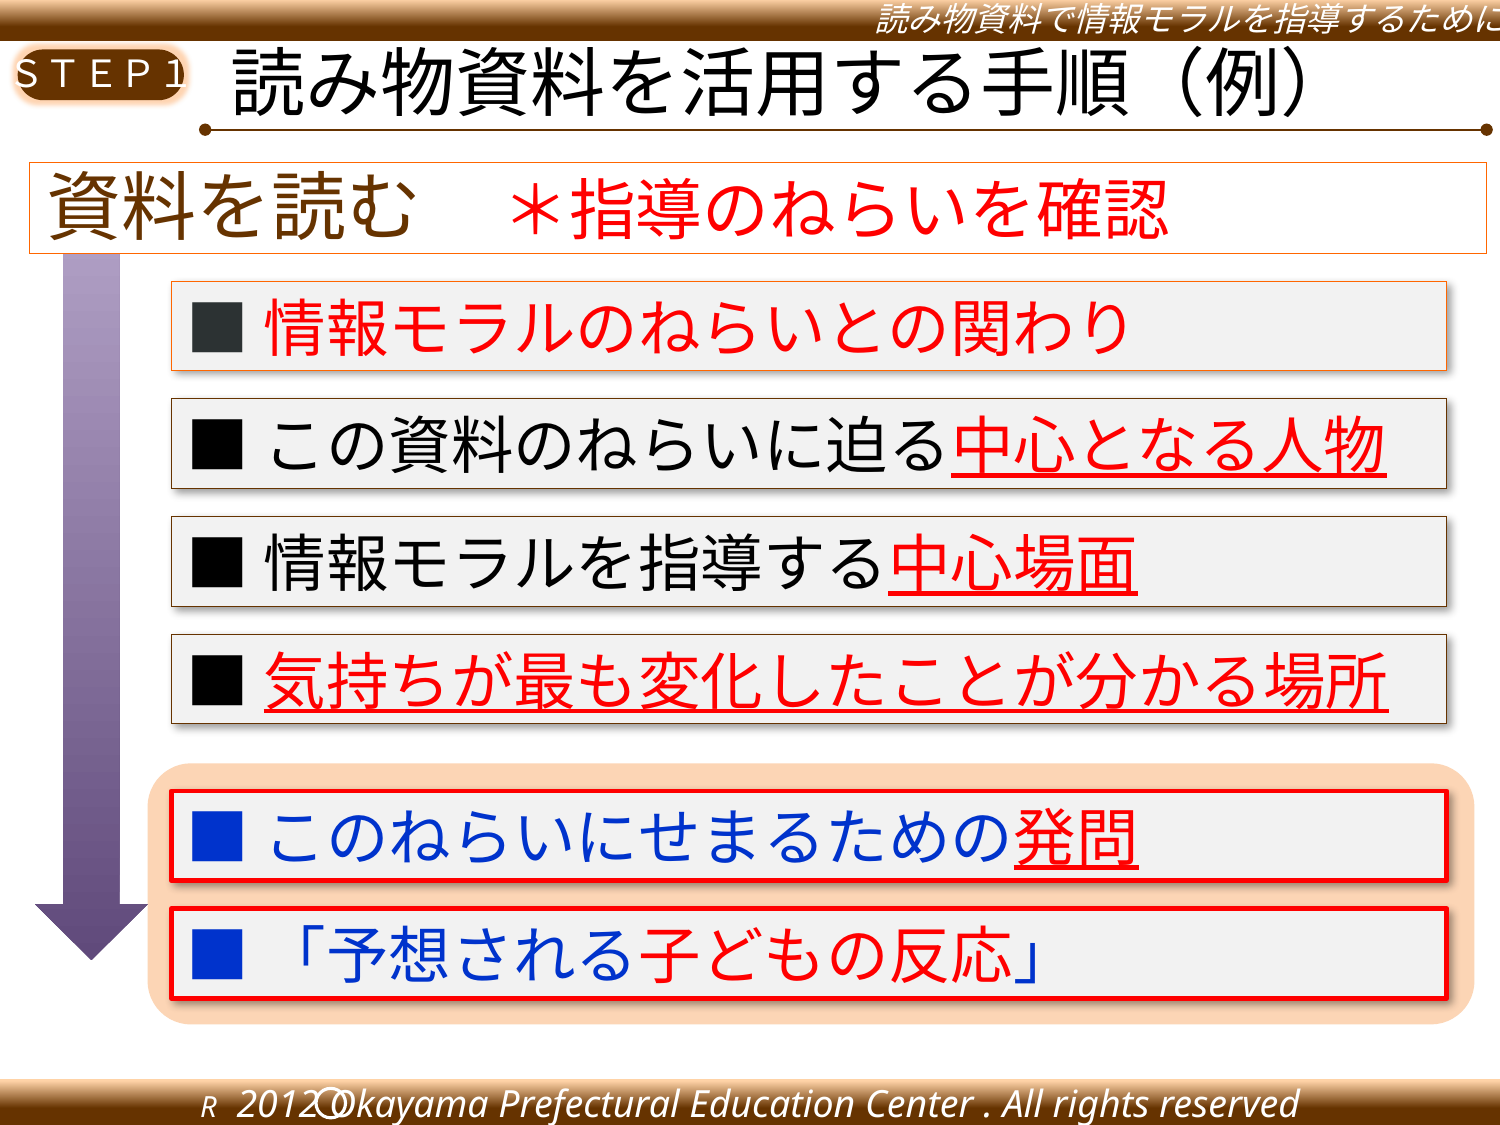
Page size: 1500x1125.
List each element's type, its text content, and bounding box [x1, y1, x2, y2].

text_box ■このねらいにせまるための発問 [171, 790, 1447, 881]
text_box 読み物資料を活用する手順（例） [215, 27, 1371, 129]
text_box ■情報モラルのねらいとの関わり [171, 281, 1447, 371]
text_box 資料を読む [31, 151, 437, 257]
text_box ■気持ちが最も変化したことが分かる場所 [171, 634, 1447, 724]
text_box ■情報モラルを指導する中心場面 [171, 516, 1447, 607]
text_box [33, 257, 150, 963]
text_box ■この資料のねらいに迫る中心となる人物 [171, 398, 1447, 489]
text_box ■「予想される子どもの反応」 [171, 908, 1447, 999]
text_box ＊指導のねらいを確認 [437, 162, 1487, 254]
text_box [145, 761, 1477, 1027]
